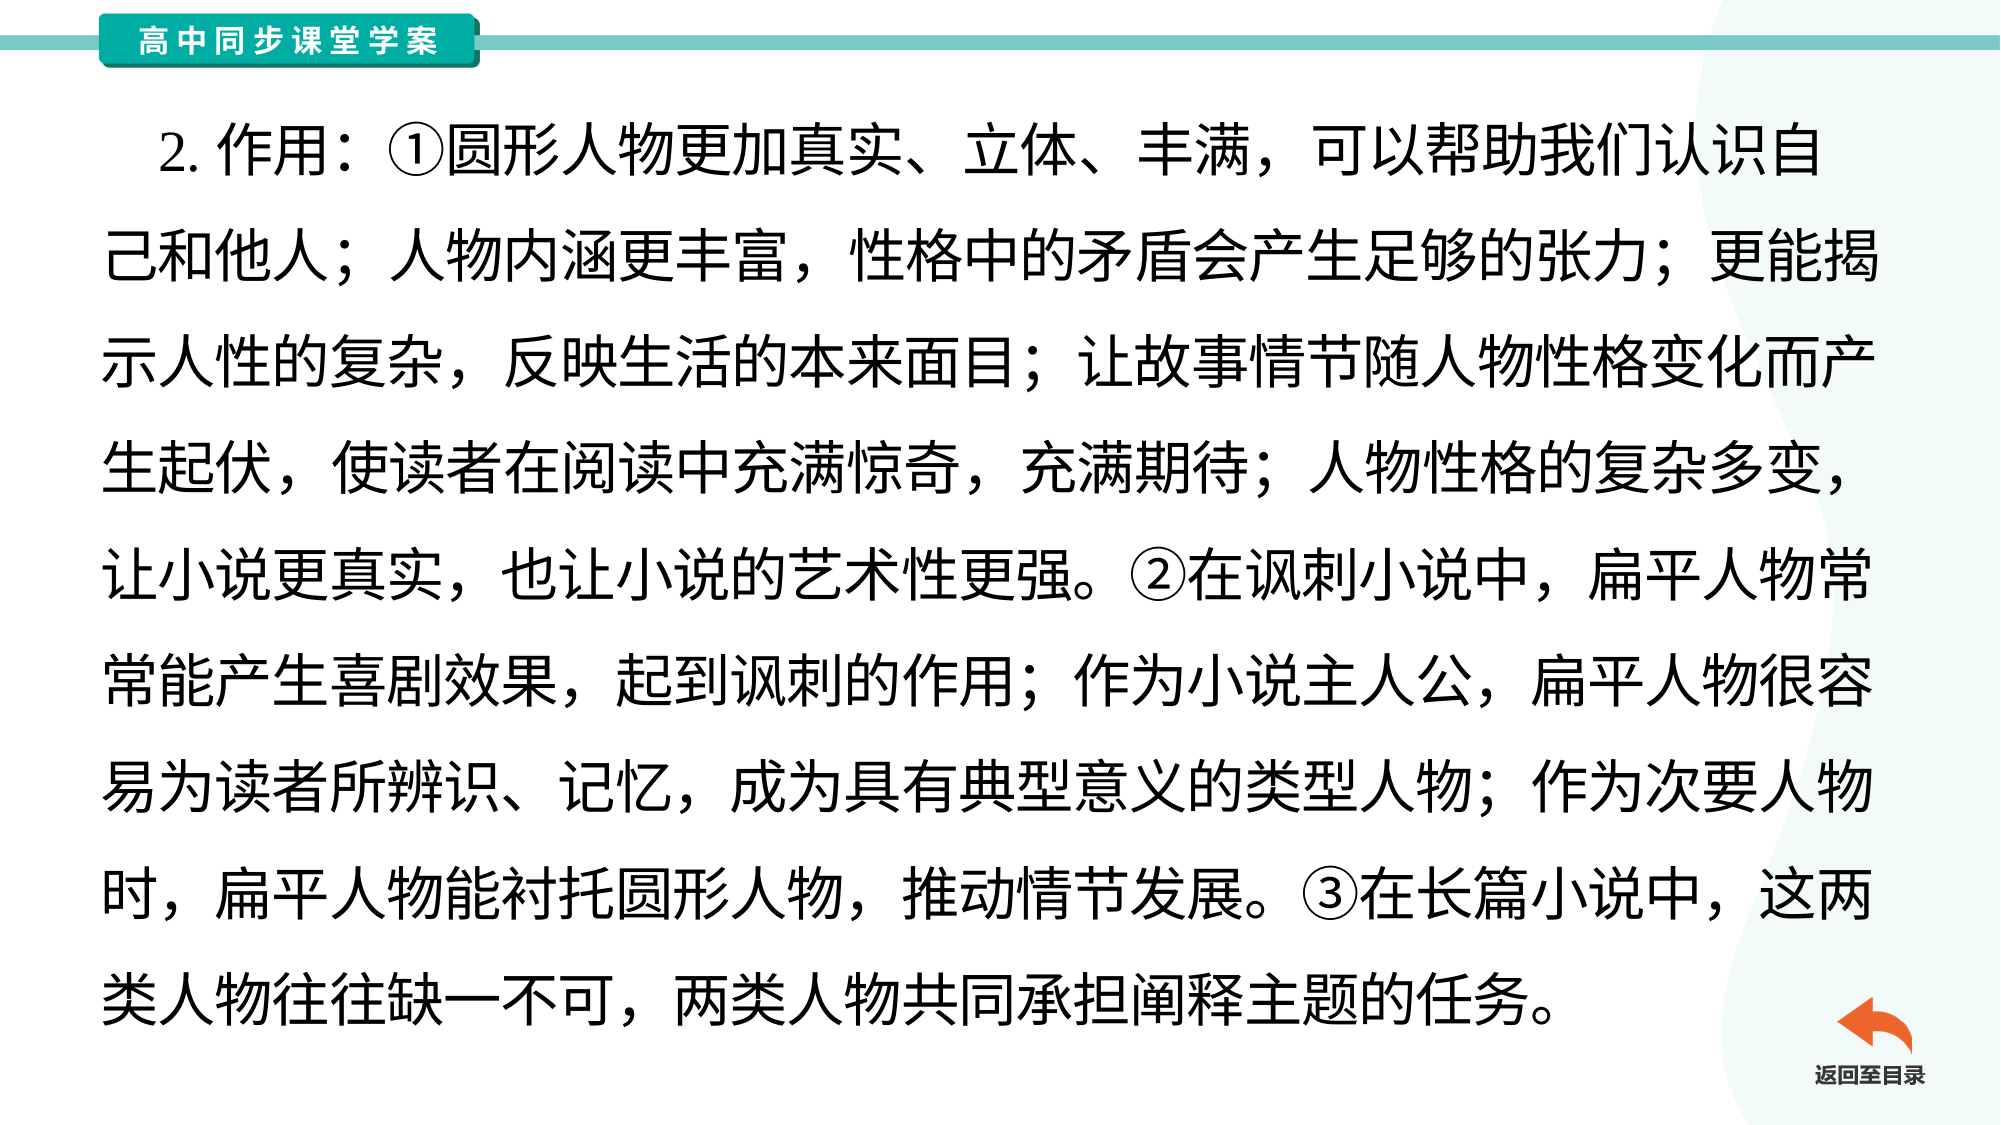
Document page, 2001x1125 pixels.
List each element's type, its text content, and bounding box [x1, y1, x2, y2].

text_box 2.作用：①圆形人物更加真实、立体、丰满，可以帮助我们认识自 己和他人；人物内涵更丰富，性格中的矛盾会产生足够的张力；更能揭 示人性的复杂，反映生活的本来面目；让故事情节随人物性格变化而产 生起伏，使读者在阅读中充满惊奇，充满期待；人物性格的复杂多变， 让小说更真实，也让小说的艺术性更强。②在讽刺小说中，扁平人物常 常能产生喜剧效果，起到讽刺的作用；作为小说主人公，扁平人物很容 易为读者所辨识、记忆，成为具有典型意义的类型人物；作为次要人物 时，扁平人物能衬托圆形人物，推动情节发展。③在长篇小说中，这两 类人物往往缺一不可，两类人物共同承担阐释主题的任务。 [100, 76, 1899, 1033]
picture [0, 0, 2000, 1125]
